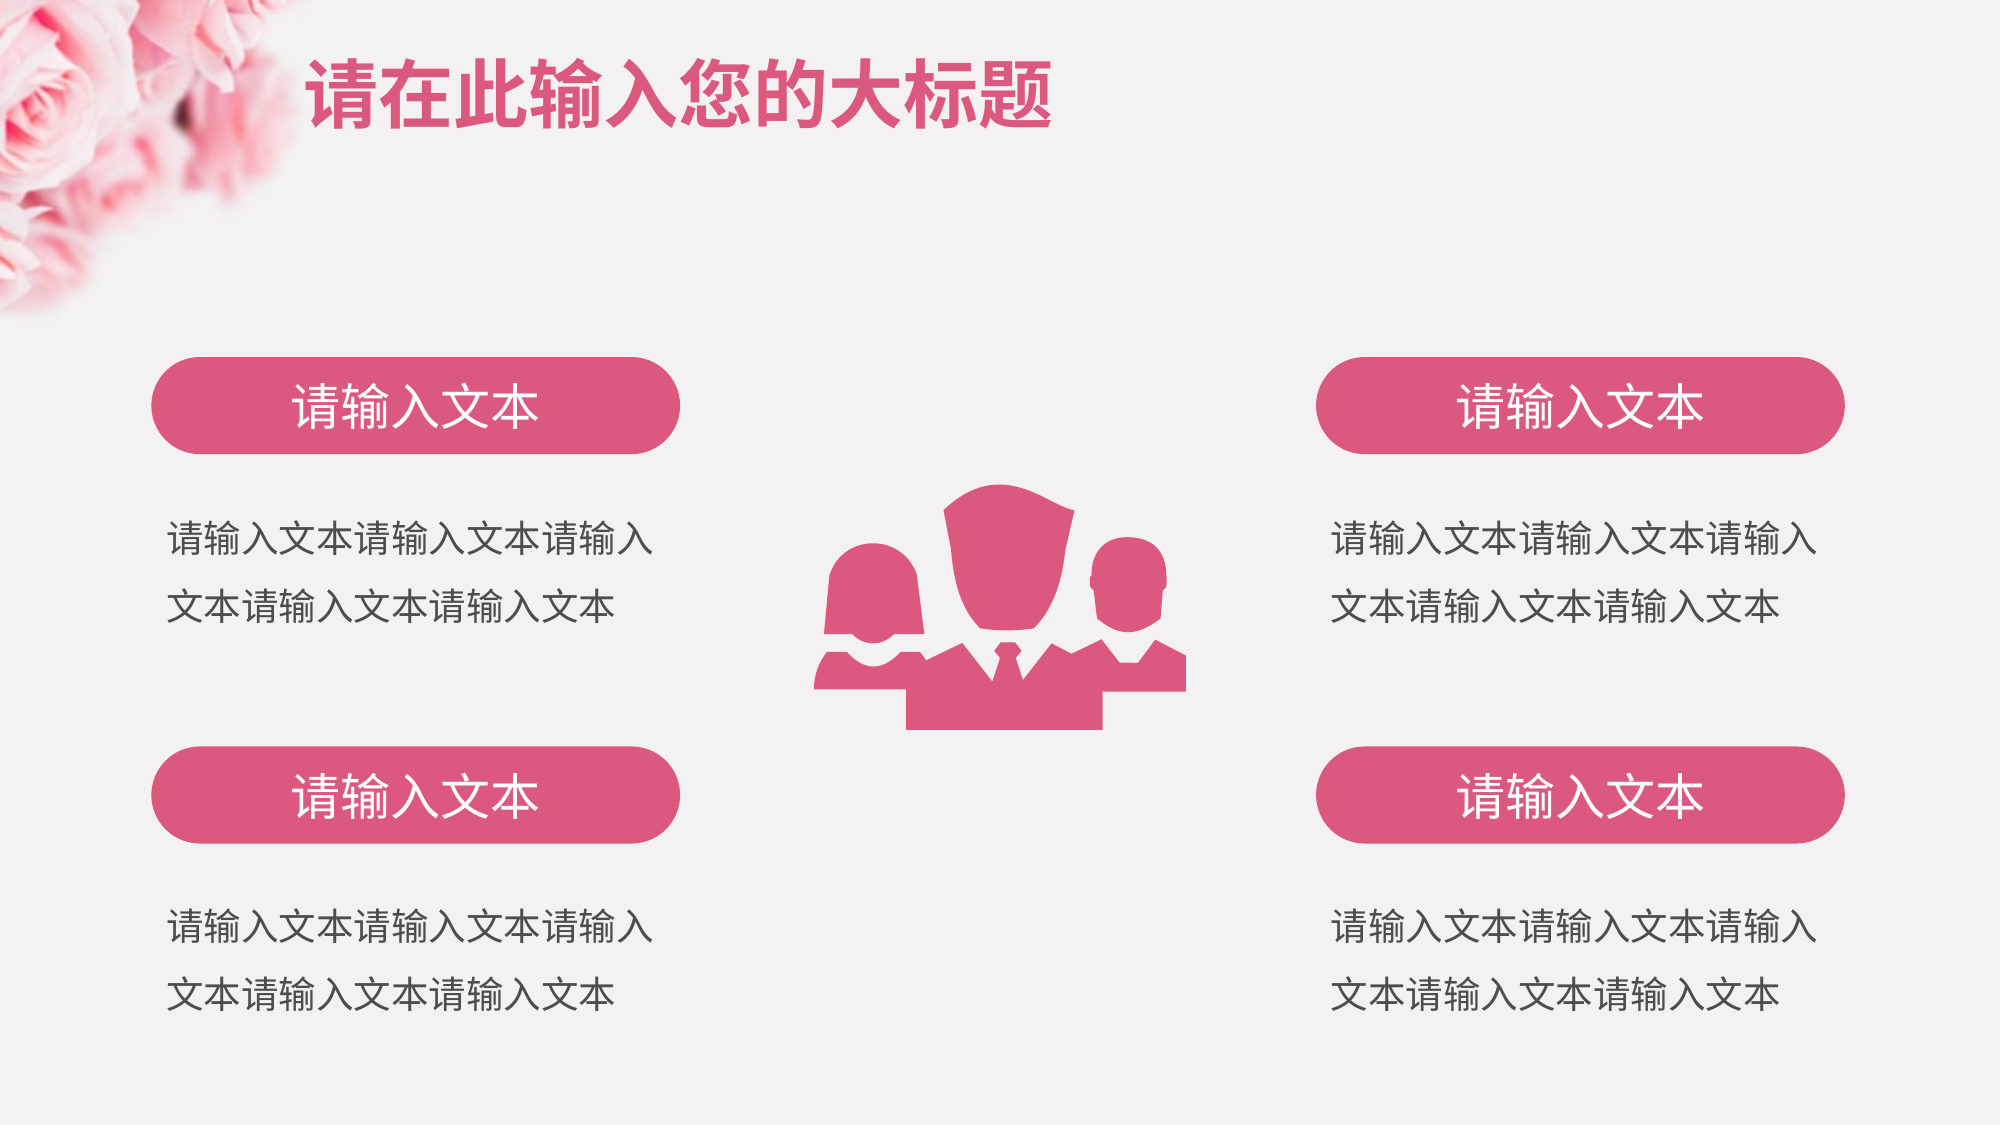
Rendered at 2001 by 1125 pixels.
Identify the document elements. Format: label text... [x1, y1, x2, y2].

text_box [943, 484, 1075, 631]
text_box 请输入文本 [1316, 746, 1845, 844]
picture [0, 0, 2000, 1125]
text_box 请输入文本请输入文本请输入文本请输入文本请输入文本 [150, 861, 685, 1035]
text_box 请输入文本 [151, 746, 681, 844]
text_box 请输入文本 [151, 357, 681, 455]
text_box [813, 639, 1186, 730]
text_box 请输入文本 [1316, 357, 1845, 455]
text_box [823, 543, 925, 644]
text_box 请输入文本请输入文本请输入文本请输入文本请输入文本 [150, 473, 685, 647]
title 请在此输入您的大标题 [288, 16, 1876, 182]
text_box 请输入文本请输入文本请输入文本请输入文本请输入文本 [1315, 861, 1849, 1035]
text_box 请输入文本请输入文本请输入文本请输入文本请输入文本 [1315, 473, 1849, 647]
text_box [1089, 537, 1167, 633]
